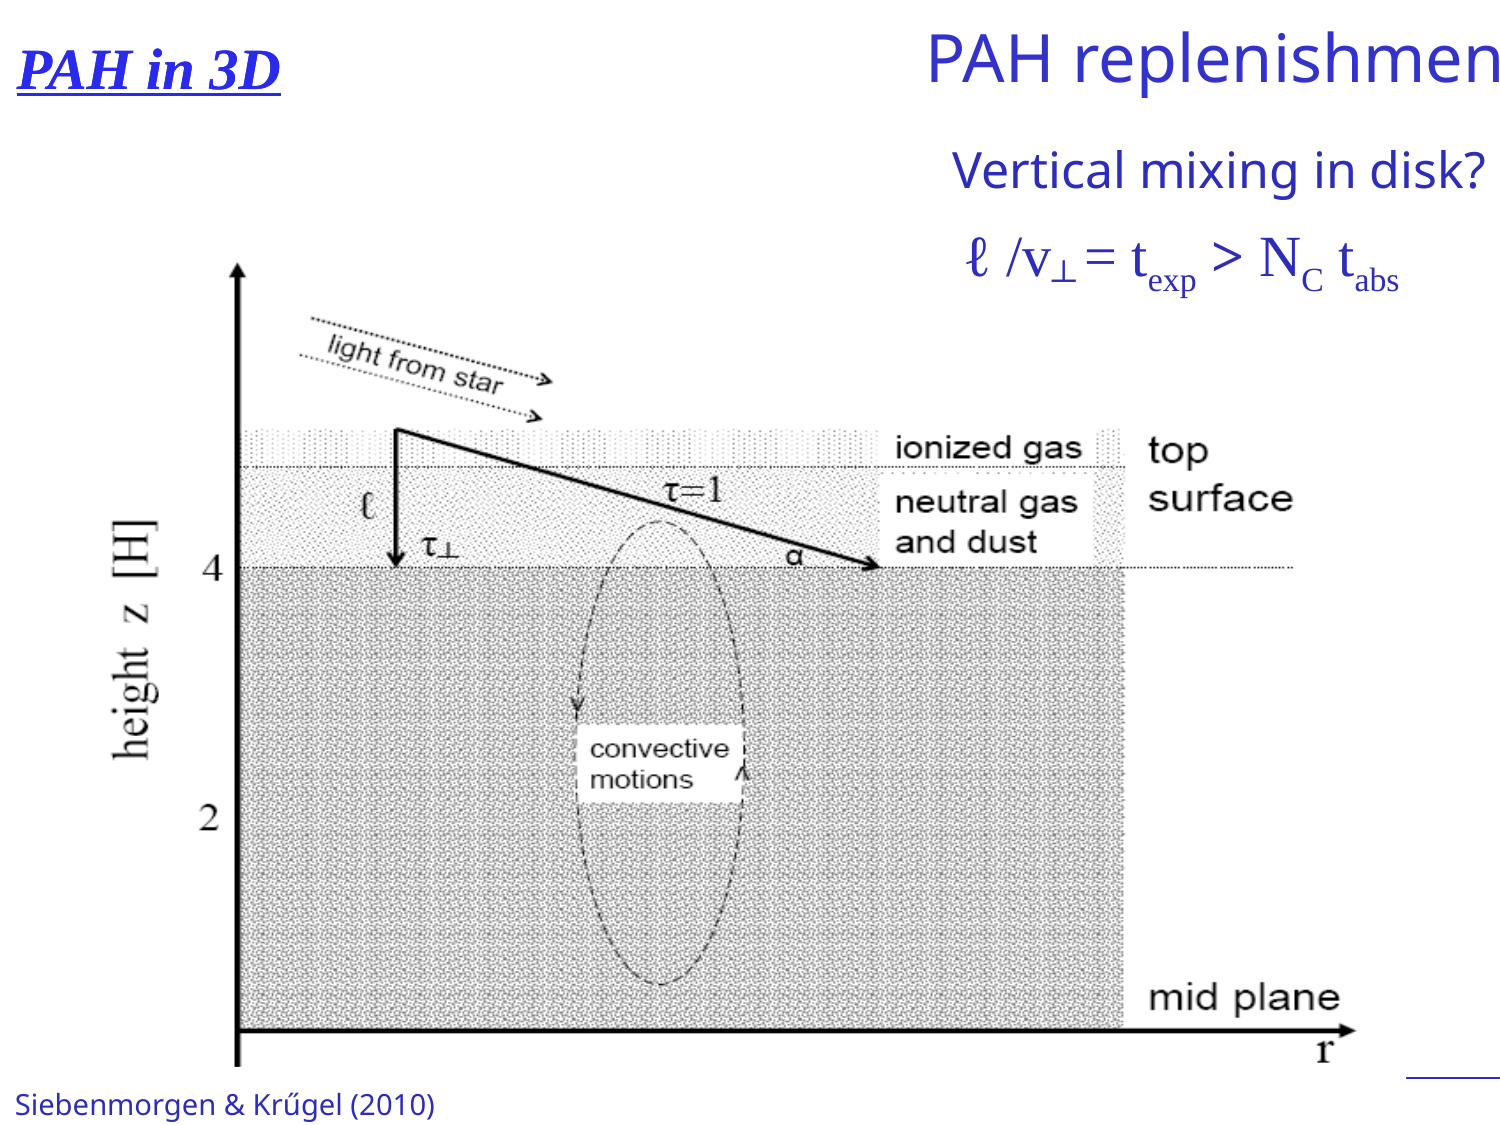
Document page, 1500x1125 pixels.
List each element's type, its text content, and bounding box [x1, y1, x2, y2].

text_box PAH replenishment [911, 0, 1500, 104]
picture [0, 234, 1407, 1079]
text_box Vertical mixing in disk? [918, 105, 1500, 211]
text_box ℓ /v┴ = texp > NC tabs [949, 210, 1454, 306]
text_box Siebenmorgen & Krűgel (2010) [0, 1088, 1121, 1125]
